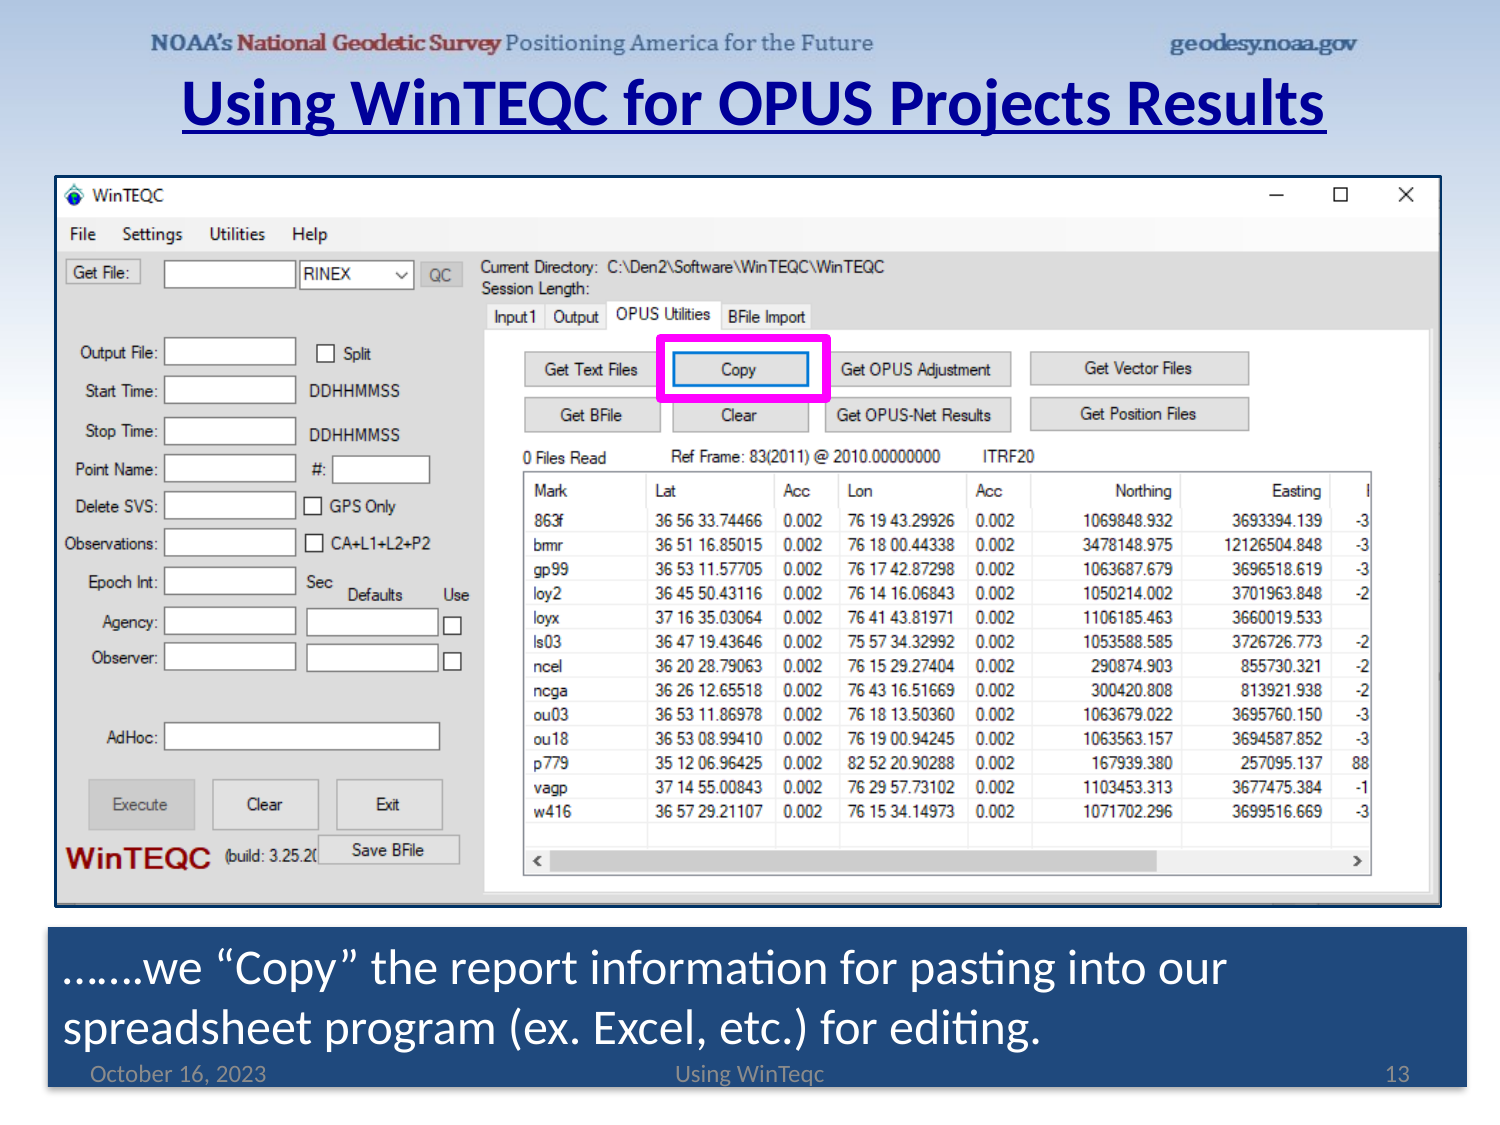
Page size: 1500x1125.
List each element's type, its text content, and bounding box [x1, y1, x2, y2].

text_box …….we “Copy” the report information for pasting into our spreadsheet program (ex. Excel, etc.) for editing. [47, 927, 1467, 1087]
footer Using WinTeqc [512, 1042, 988, 1103]
picture [0, 0, 1500, 1125]
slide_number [75, 1042, 425, 1103]
text_box Using WinTEQC for OPUS Projects Results [62, 46, 1446, 151]
slide_number 13 [1074, 1042, 1425, 1103]
